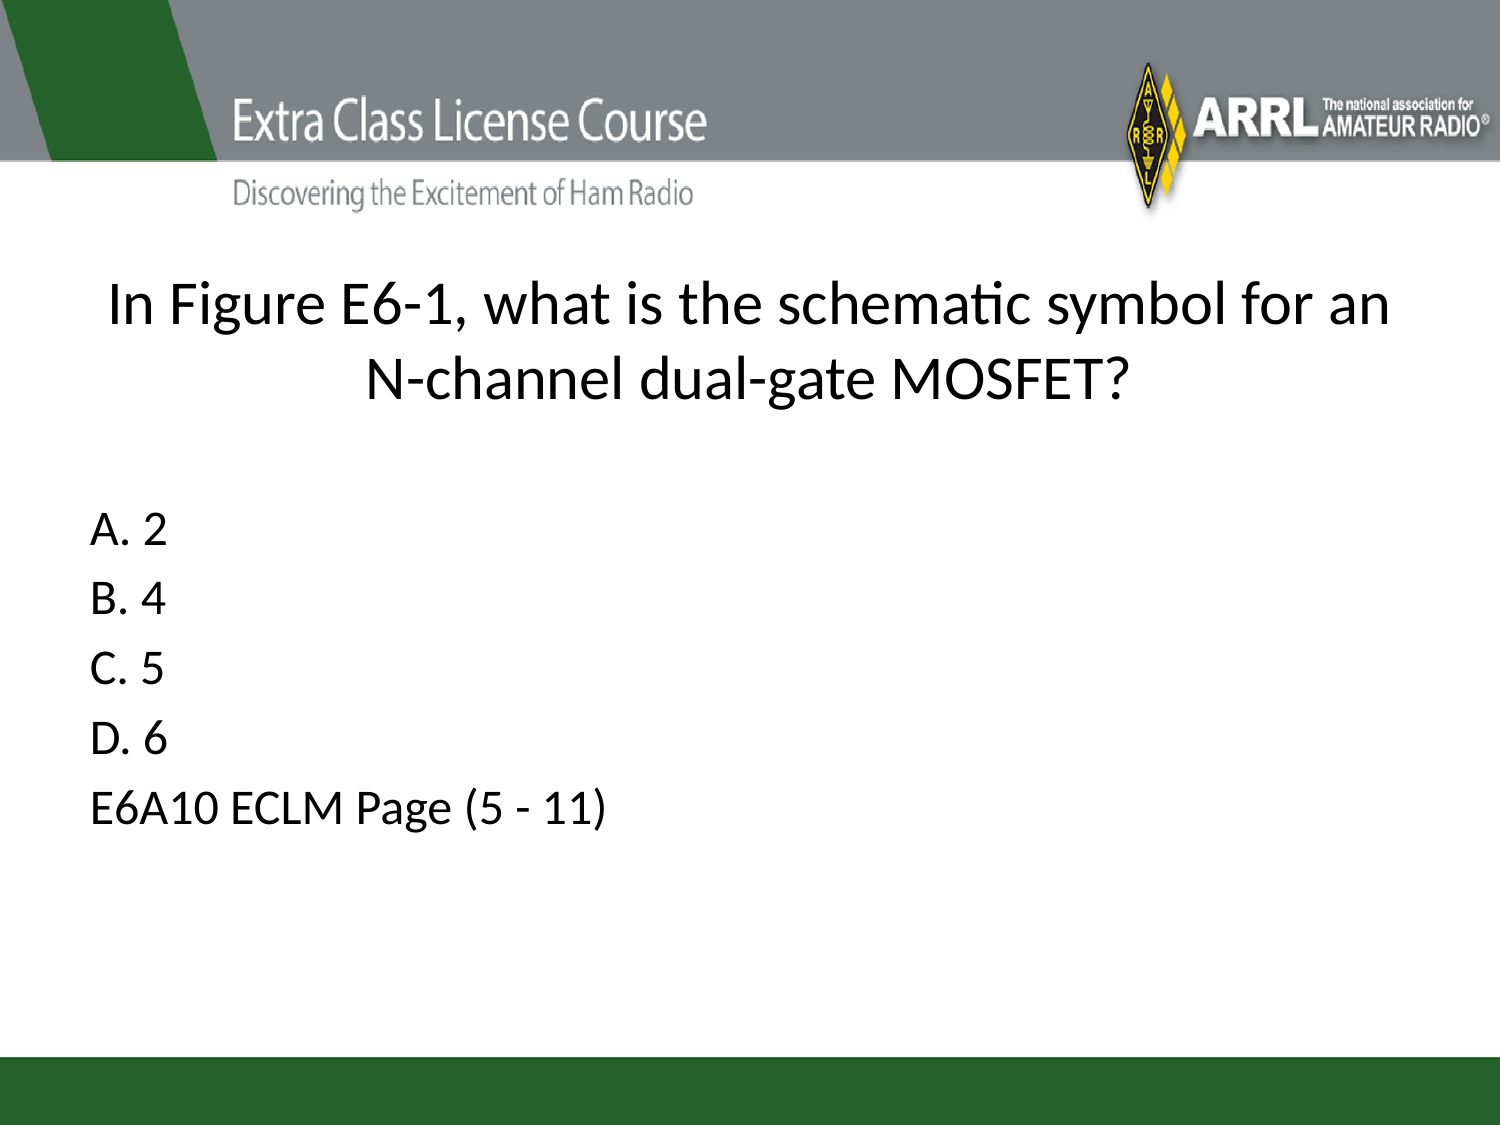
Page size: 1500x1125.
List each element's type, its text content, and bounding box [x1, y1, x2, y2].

list A. 2 B. 4 C. 5 D. 6 E6A10 ECLM Page (5 - 11) [75, 487, 1425, 1005]
picture [0, 0, 1500, 1125]
title In Figure E6-1, what is the schematic symbol for an N-channel dual-gate MOSFET? [75, 254, 1425, 435]
